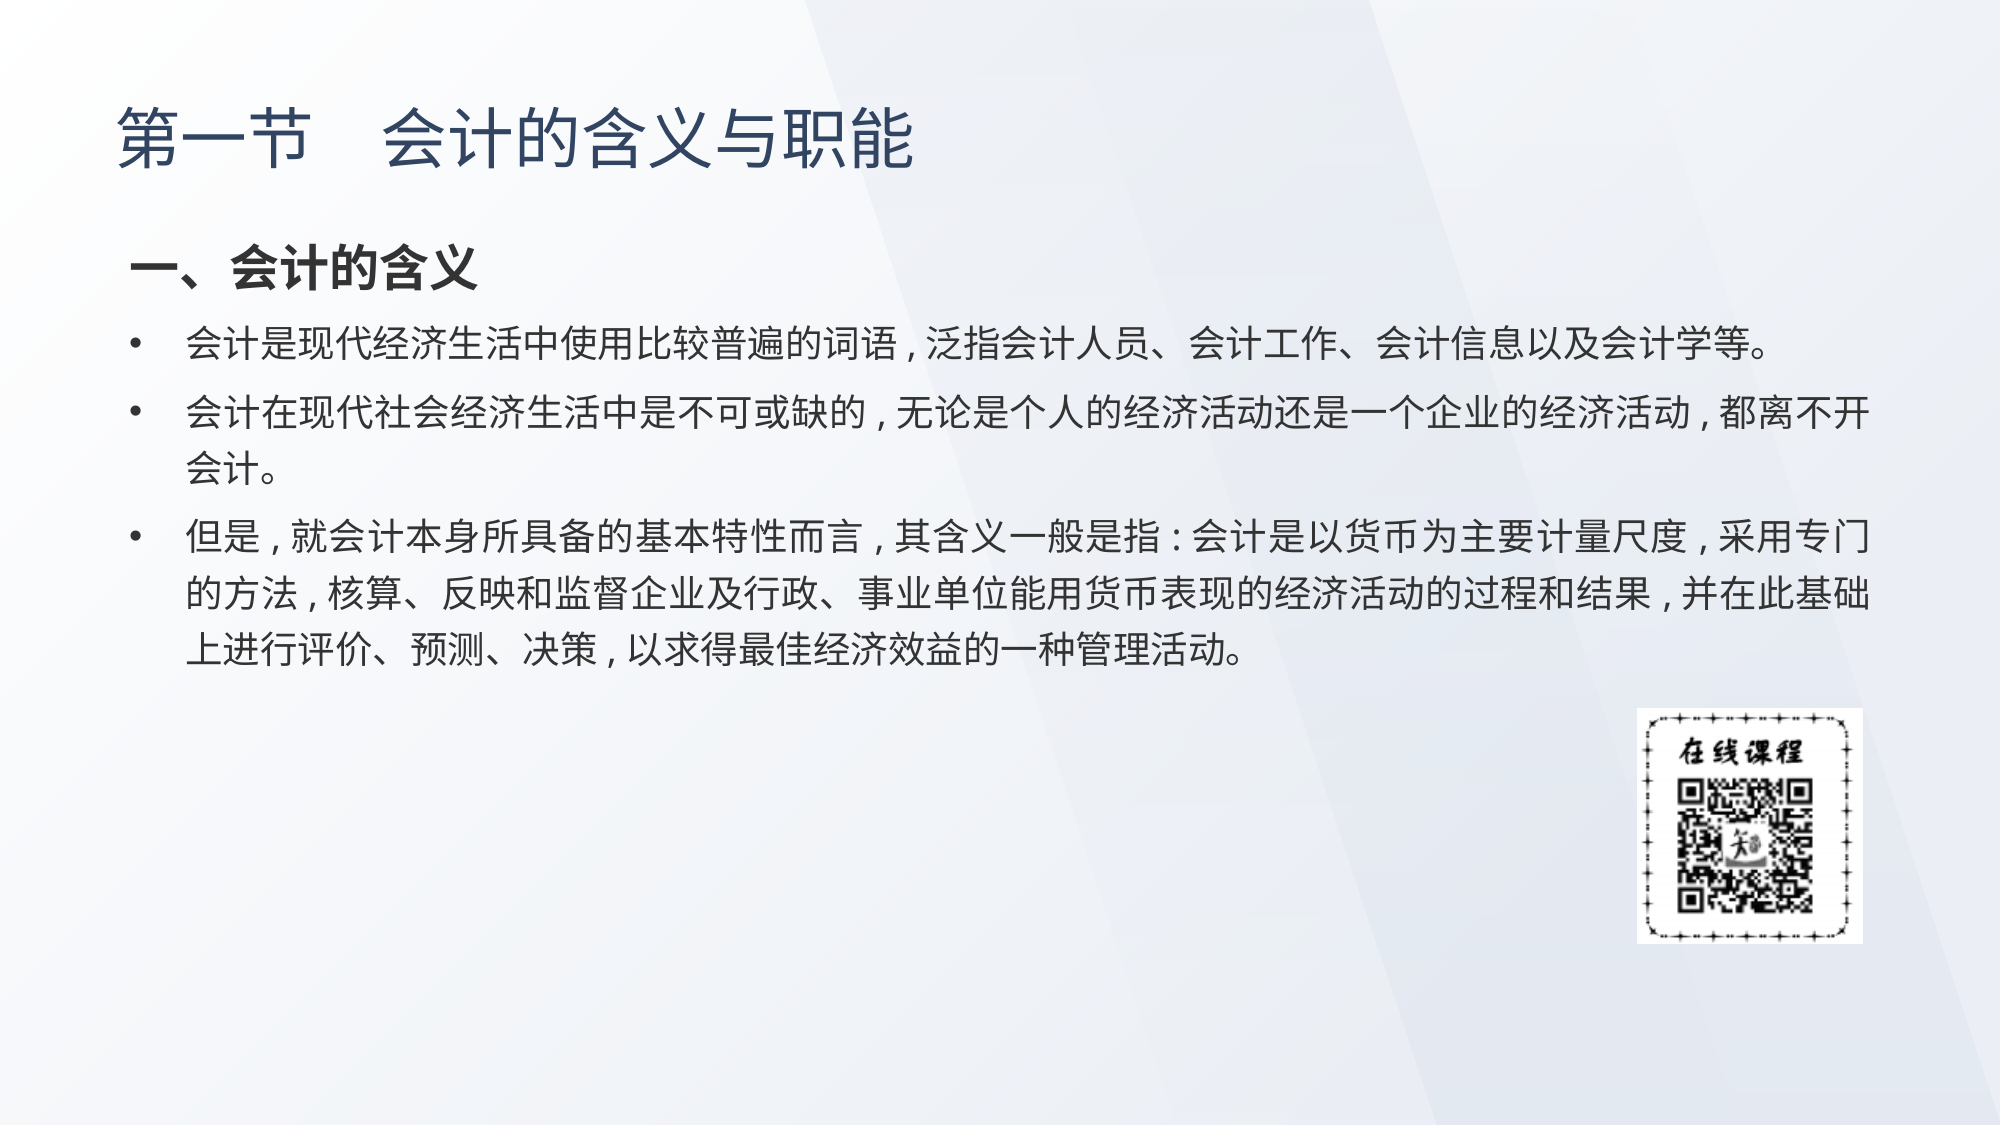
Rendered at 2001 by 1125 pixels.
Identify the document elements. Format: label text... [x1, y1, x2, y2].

picture [1636, 708, 1863, 944]
text_box 一、会计的含义 会计是现代经济生活中使用比较普遍的词语,泛指会计人员、会计工作、会计信息以及会计学等。 会计在现代社会经济生活中是不可或缺的,无论是个人的经济活动还是一个企业的经济活动,都离不开会计。 但是,就会计本身所具备的基本特性而言,其含义一般是指:会计是以货币为主要计量尺度,采用专门的方法,核算、反映和监督企业及行政、事业单位能用货币表现的经济活动的过程和结果,并在此基础上进行评价、预测、决策,以求得最佳经济效益的一种管理活动。 [114, 213, 1886, 1013]
title 第一节 会计的含义与职能 [114, 59, 1886, 178]
